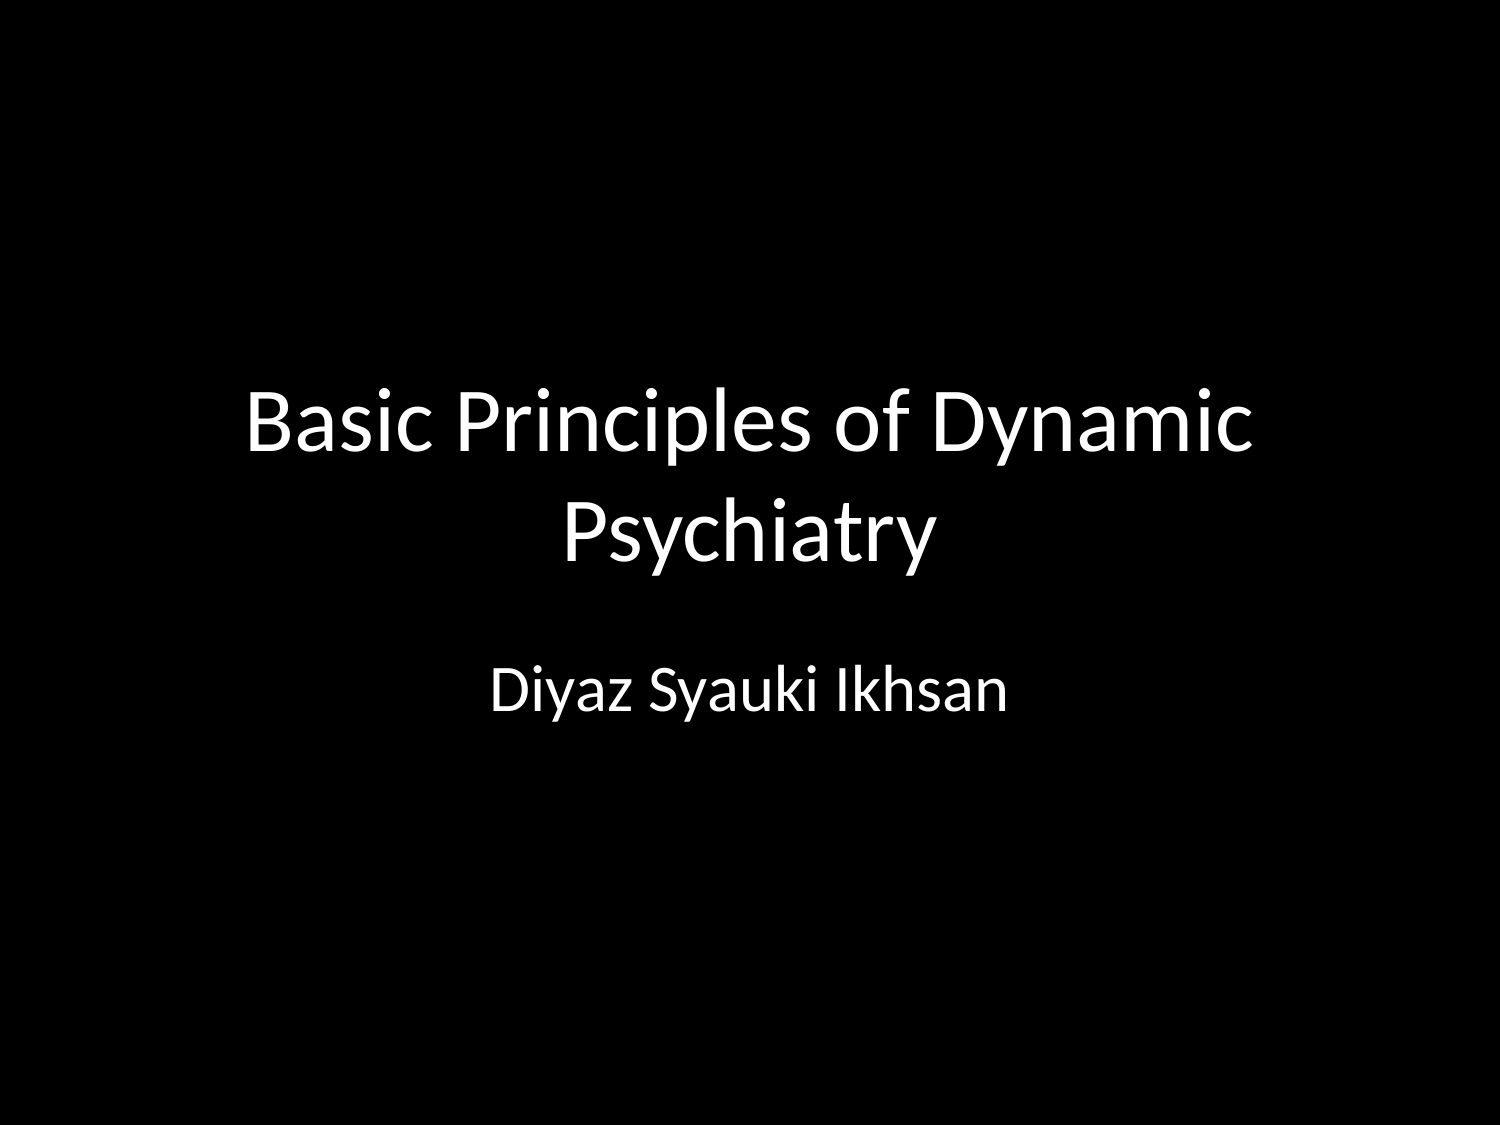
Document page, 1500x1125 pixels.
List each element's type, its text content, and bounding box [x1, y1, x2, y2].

title Basic Principles of Dynamic Psychiatry [112, 349, 1388, 591]
subtitle Diyaz Syauki Ikhsan [225, 637, 1275, 925]
